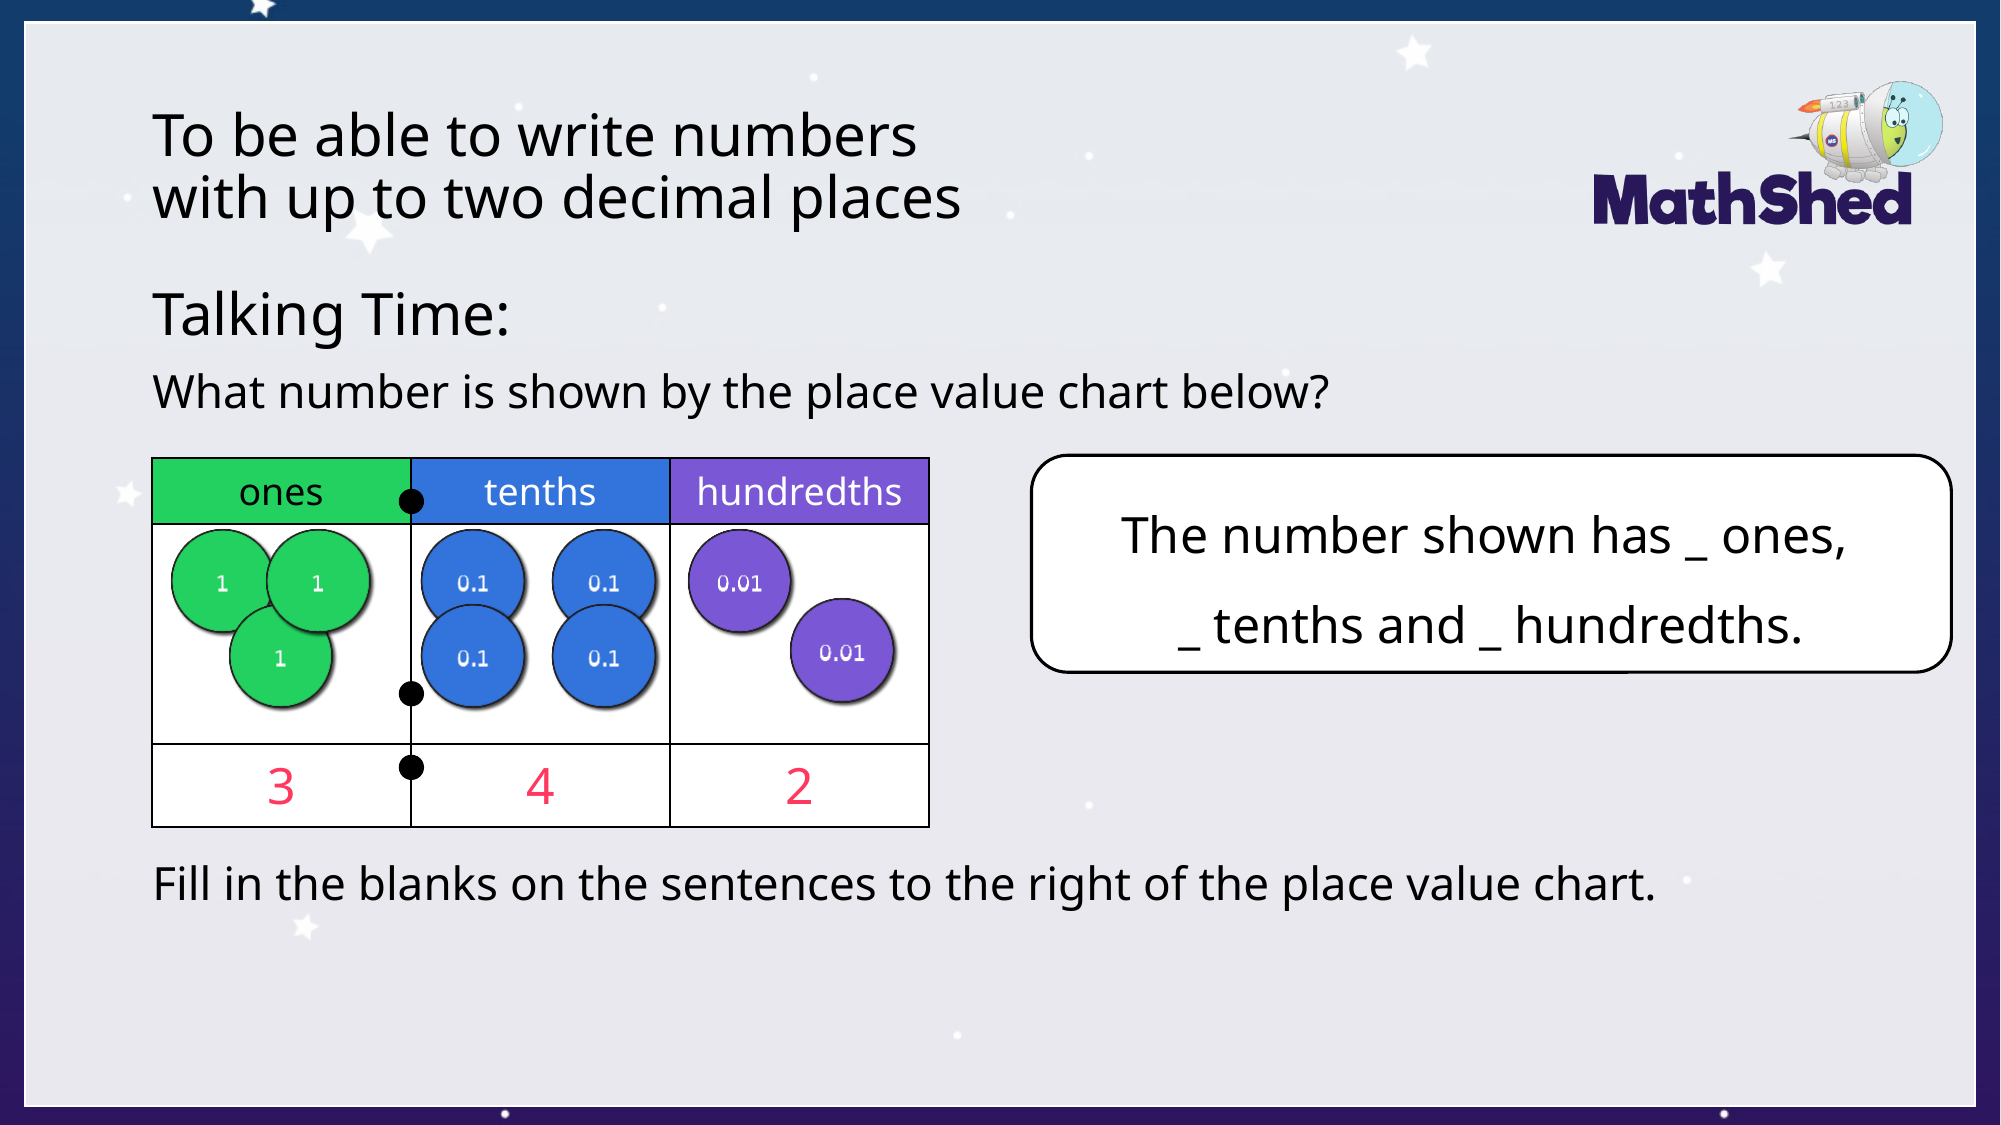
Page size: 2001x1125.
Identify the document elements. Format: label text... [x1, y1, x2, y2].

list Talking Time: What number is shown by the place value chart below? Fill in the blanks on the sentences to the right of the place value chart. [137, 277, 1863, 992]
table_cell [153, 525, 410, 743]
table_cell 4 [412, 745, 669, 826]
text_box [398, 681, 418, 707]
text_box [398, 488, 425, 515]
table_cell [412, 525, 669, 743]
table_cell 3 [153, 745, 410, 826]
picture [0, 0, 2001, 1125]
table_header tenths [412, 459, 669, 523]
table_cell 2 [671, 745, 928, 826]
table_header hundredths [671, 459, 928, 523]
title To be able to write numbers with up to two decimal places [137, 59, 1578, 277]
text_box The number shown has _ ones, _ tenths and _ hundredths. [1030, 454, 1953, 674]
table_cell [671, 525, 928, 743]
text_box [398, 754, 425, 781]
table_header ones [153, 459, 410, 523]
